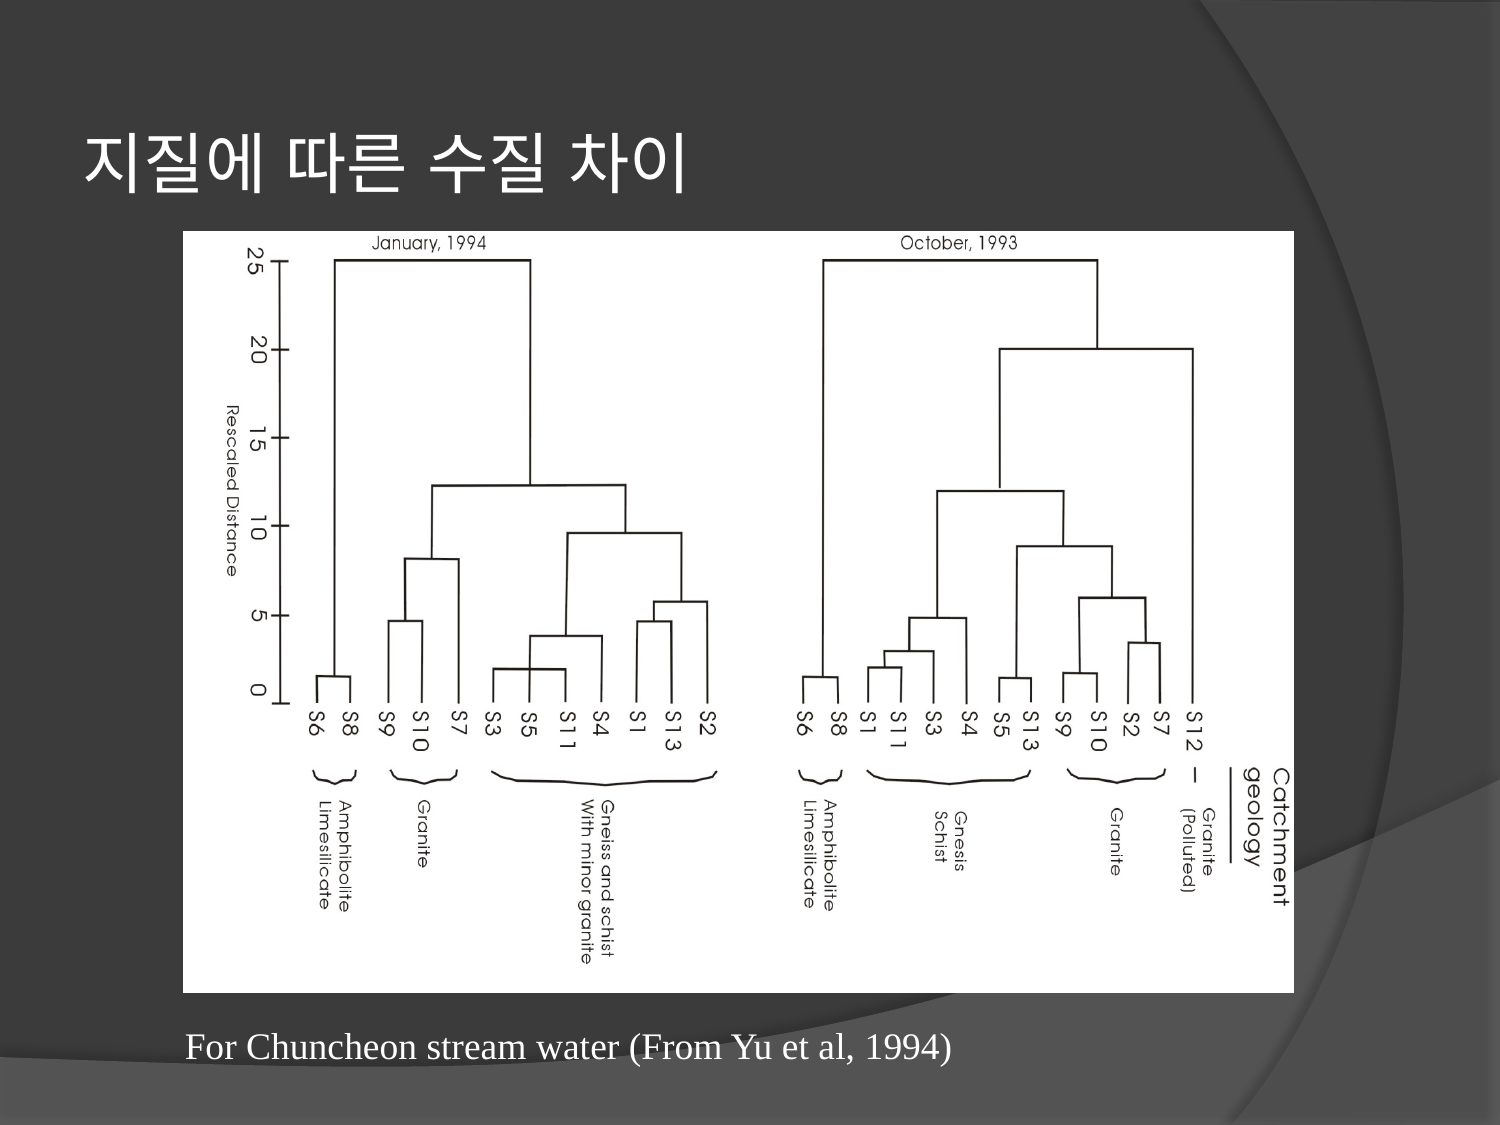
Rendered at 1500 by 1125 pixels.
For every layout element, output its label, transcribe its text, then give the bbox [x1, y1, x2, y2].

text_box For Chuncheon stream water (From Yu et al, 1994) [169, 1014, 968, 1075]
title 지질에 따른 수질 차이 [75, 67, 1425, 256]
picture [182, 231, 1294, 994]
